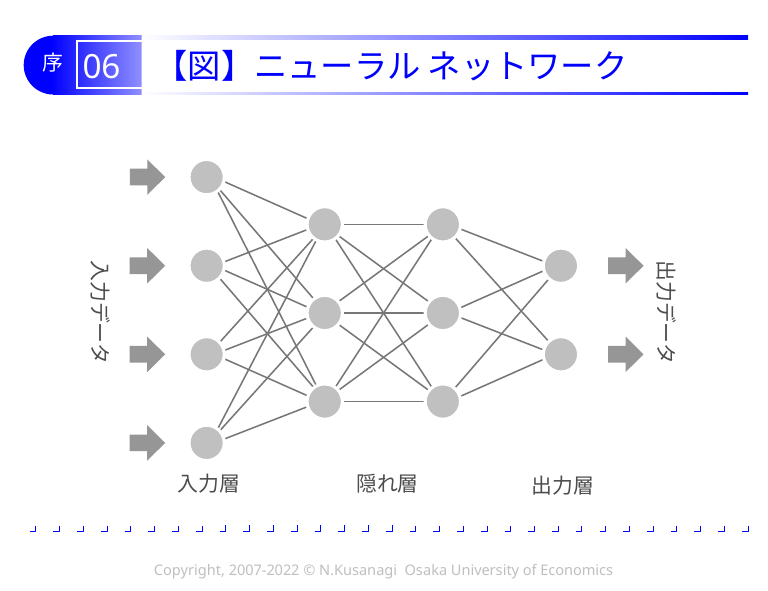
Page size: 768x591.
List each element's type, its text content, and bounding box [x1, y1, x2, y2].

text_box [82, 159, 686, 504]
title 06 【図】ニューラル ネットワーク [76, 40, 756, 89]
